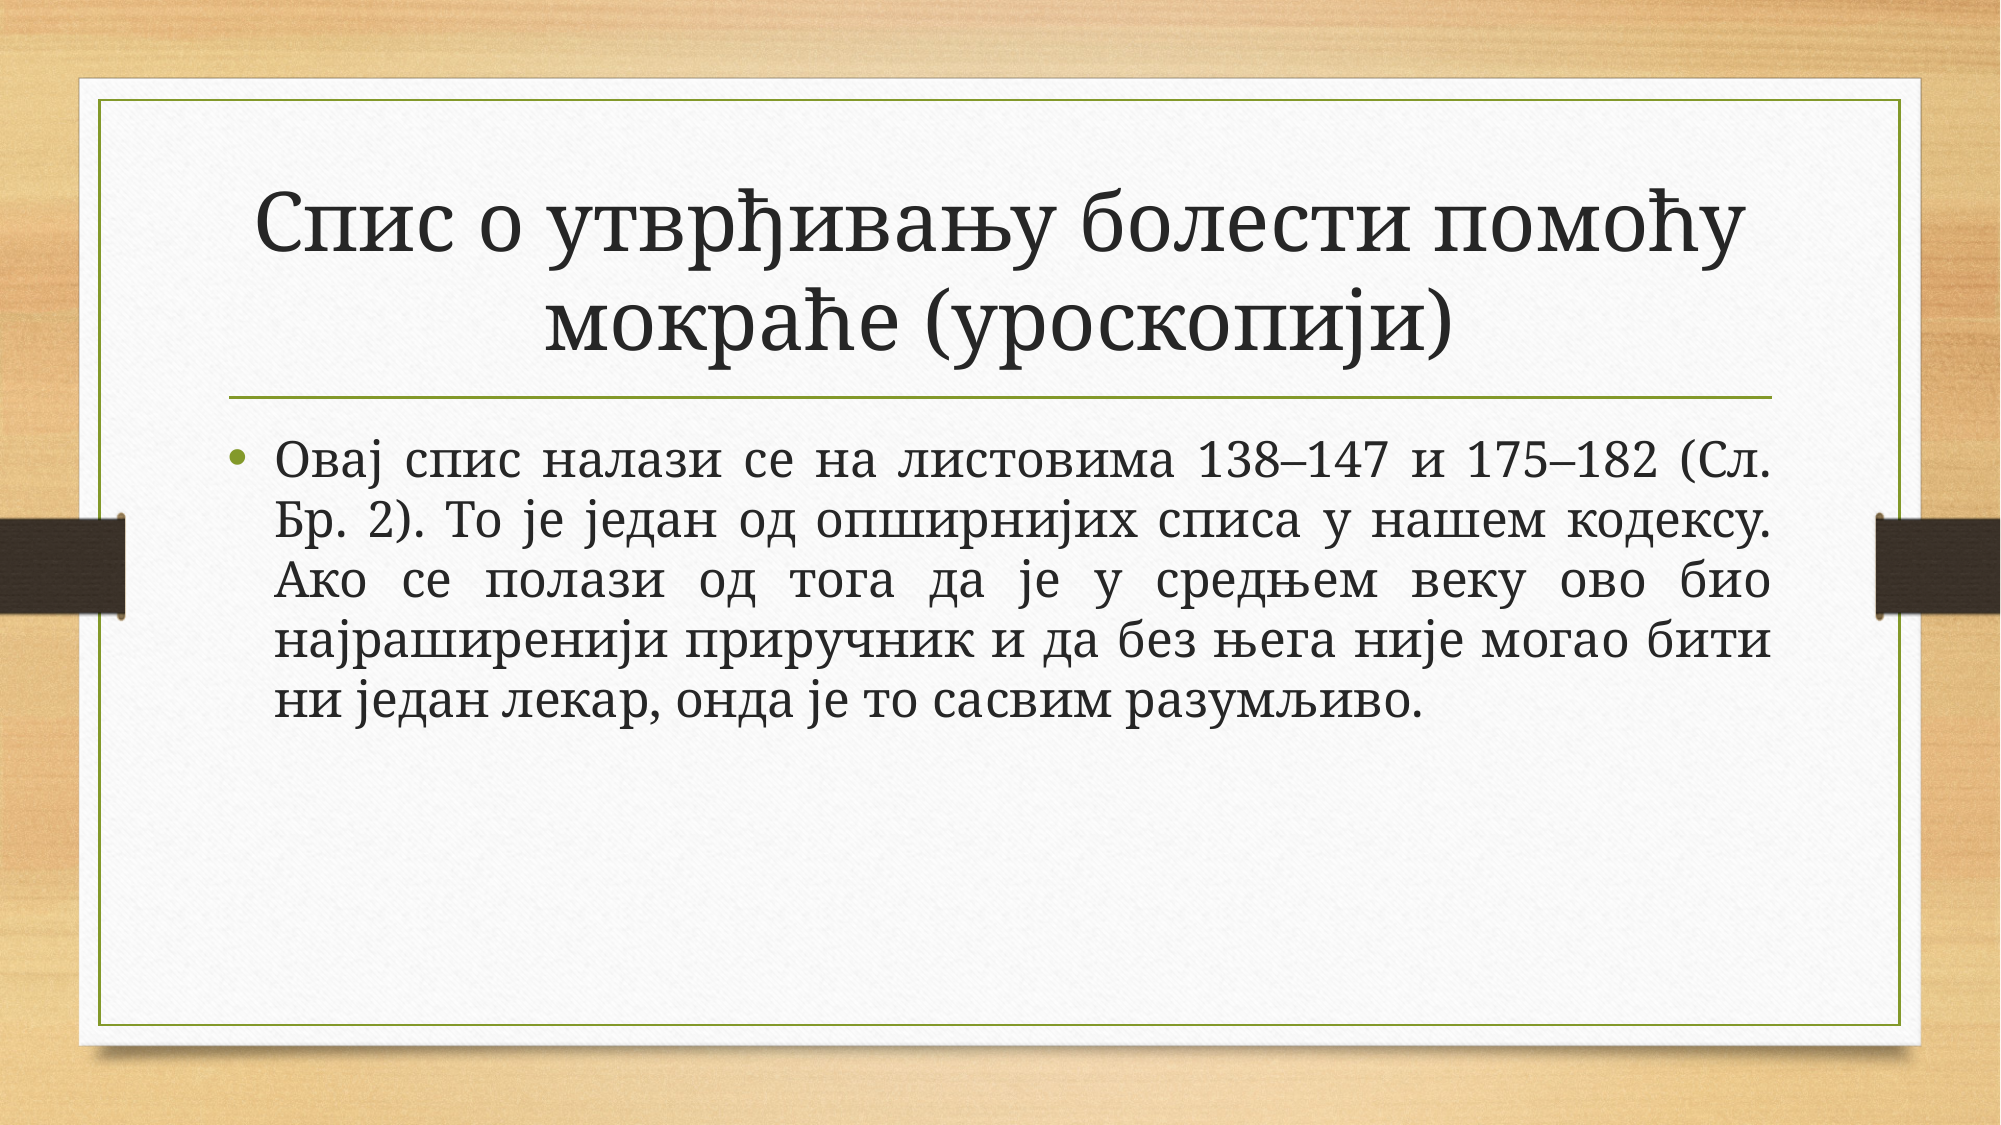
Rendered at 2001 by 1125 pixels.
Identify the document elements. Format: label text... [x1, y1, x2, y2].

title Спис о утврђивању болести помоћу мокраће (уроскопији) [212, 161, 1788, 375]
list Овај спис налази се на листовима 138–147 и 175–182 (Сл. Бр. 2). То је један од опширнијих списа у нашем кодексу. Ако се полази од тога да је у средњем веку ово био најраширенији приручник и да без њега није могао бити ни један лекар, онда је то сасвим разумљиво. [212, 419, 1788, 964]
picture [0, 0, 2001, 1125]
